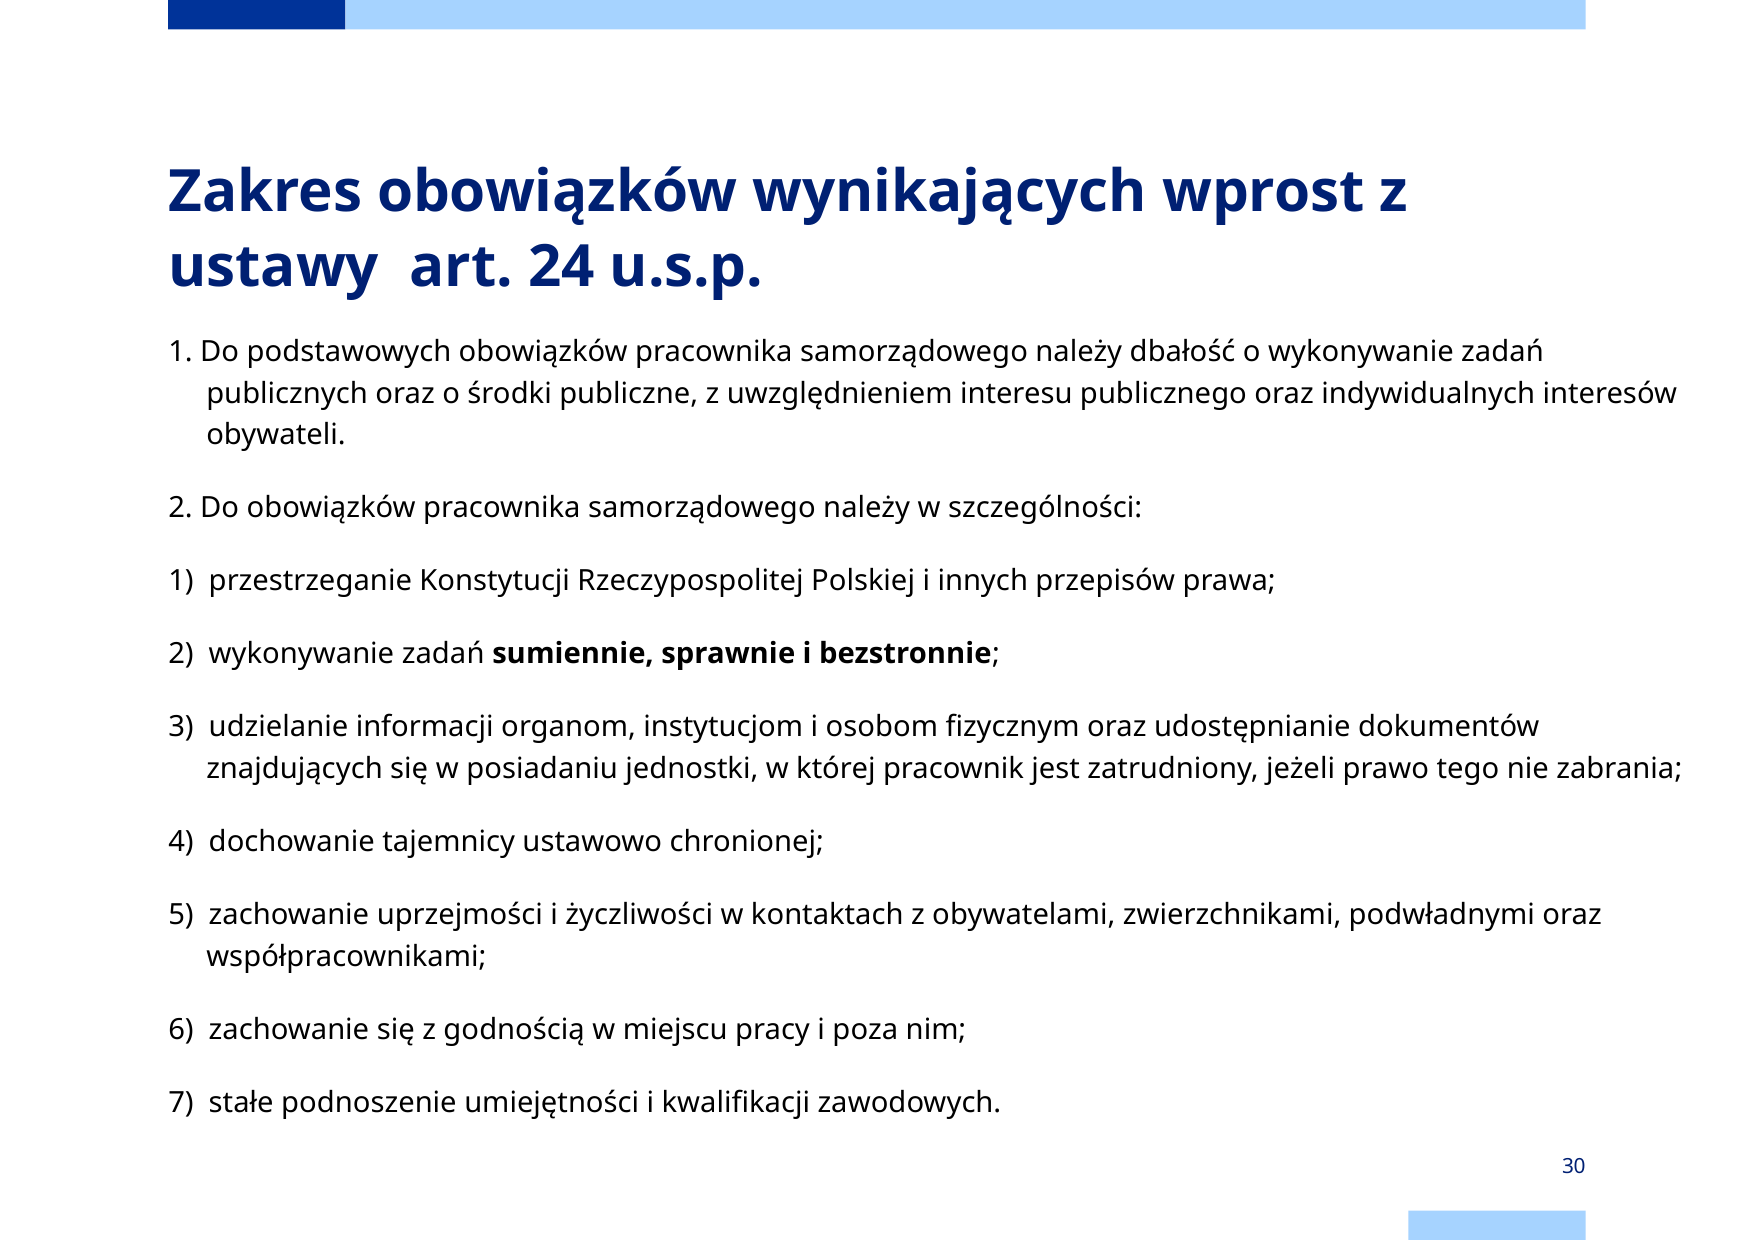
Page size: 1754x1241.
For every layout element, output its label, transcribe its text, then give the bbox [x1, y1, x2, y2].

list 1. Do podstawowych obowiązków pracownika samorządowego należy dbałość o wykonywanie zadań publicznych oraz o środki publiczne, z uwzględnieniem interesu publicznego oraz indywidualnych interesów obywateli. 2. Do obowiązków pracownika samorządowego należy w szczególności: 1) przestrzeganie Konstytucji Rzeczypospolitej Polskiej i innych przepisów prawa; 2) wykonywanie zadań sumiennie, sprawnie i bezstronnie; 3) udzielanie informacji organom, instytucjom i osobom fizycznym oraz udostępnianie dokumentów znajdujących się w posiadaniu jednostki, w której pracownik jest zatrudniony, jeżeli prawo tego nie zabrania; 4) dochowanie tajemnicy ustawowo chronionej; 5) zachowanie uprzejmości i życzliwości w kontaktach z obywatelami, zwierzchnikami, podwładnymi oraz współpracownikami; 6) zachowanie się z godnością w miejscu pracy i poza nim; 7) stałe podnoszenie umiejętności i kwalifikacji zawodowych. [168, 324, 1692, 1152]
title Zakres obowiązków wynikających wprost z ustawy art. 24 u.s.p. [168, 147, 1586, 324]
slide_number 30 [1408, 1151, 1586, 1182]
